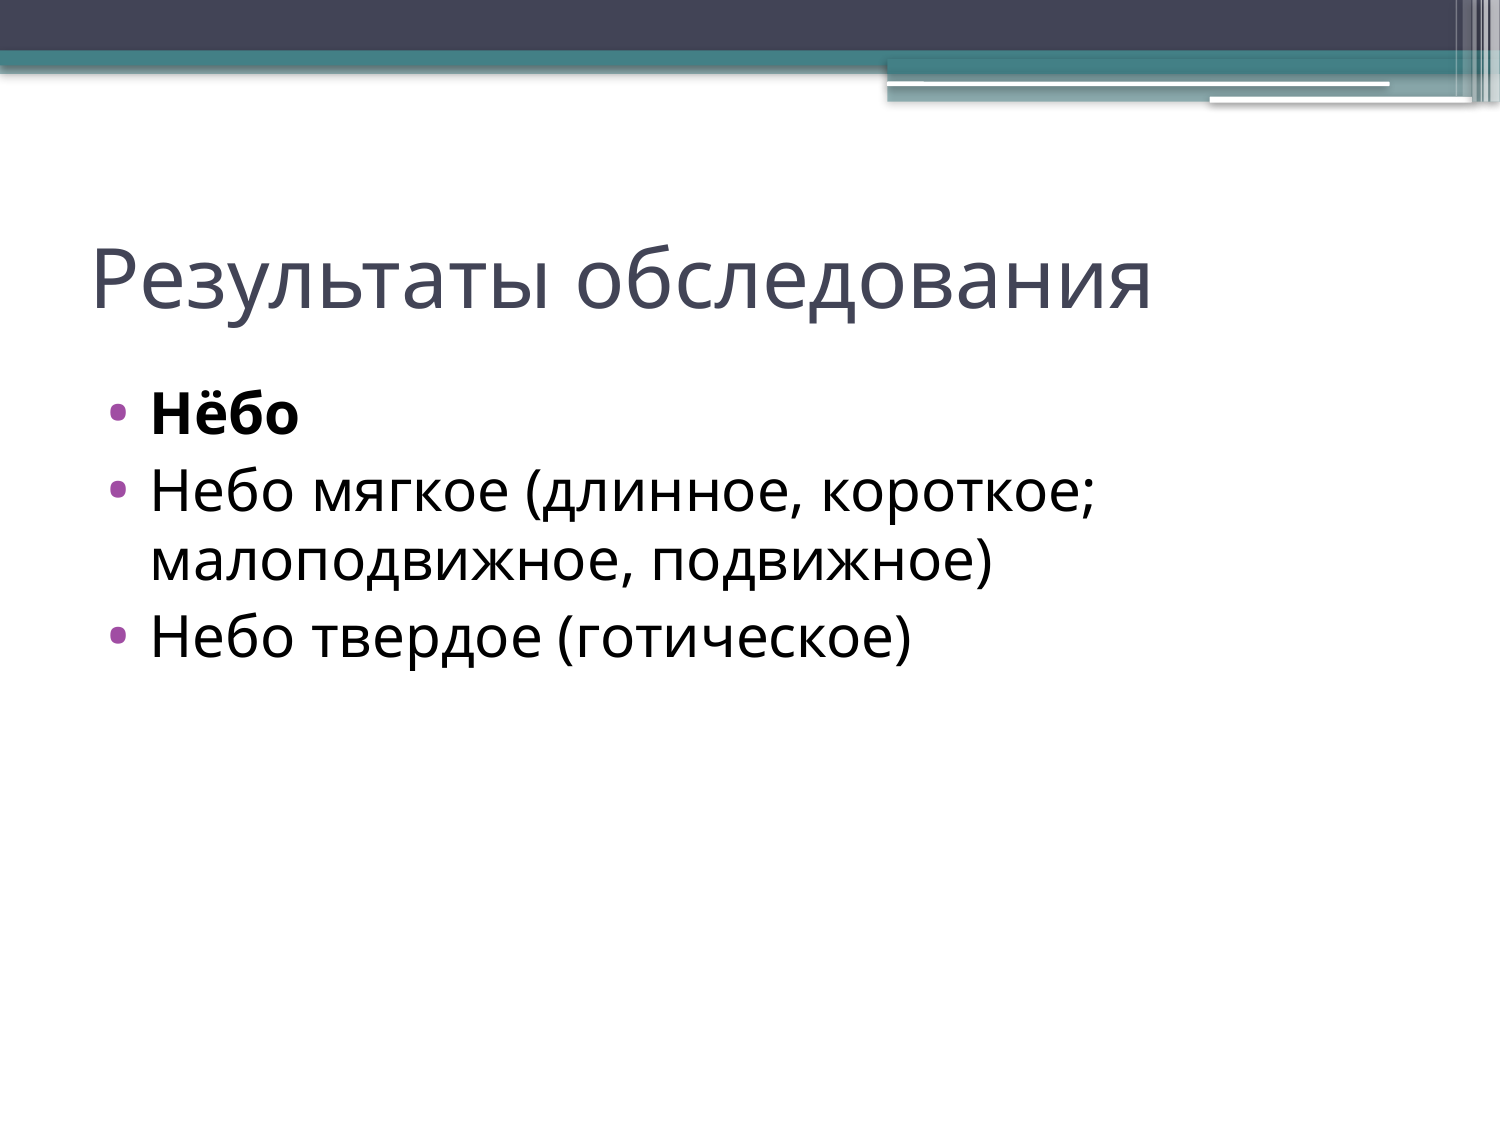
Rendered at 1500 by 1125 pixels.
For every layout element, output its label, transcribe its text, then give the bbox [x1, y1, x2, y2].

list Нёбо Небо мягкое (длинное, короткое; малоподвижное, подвижное) Небо твердое (готическое) [75, 368, 1425, 1079]
title Результаты обследования [75, 187, 1425, 363]
